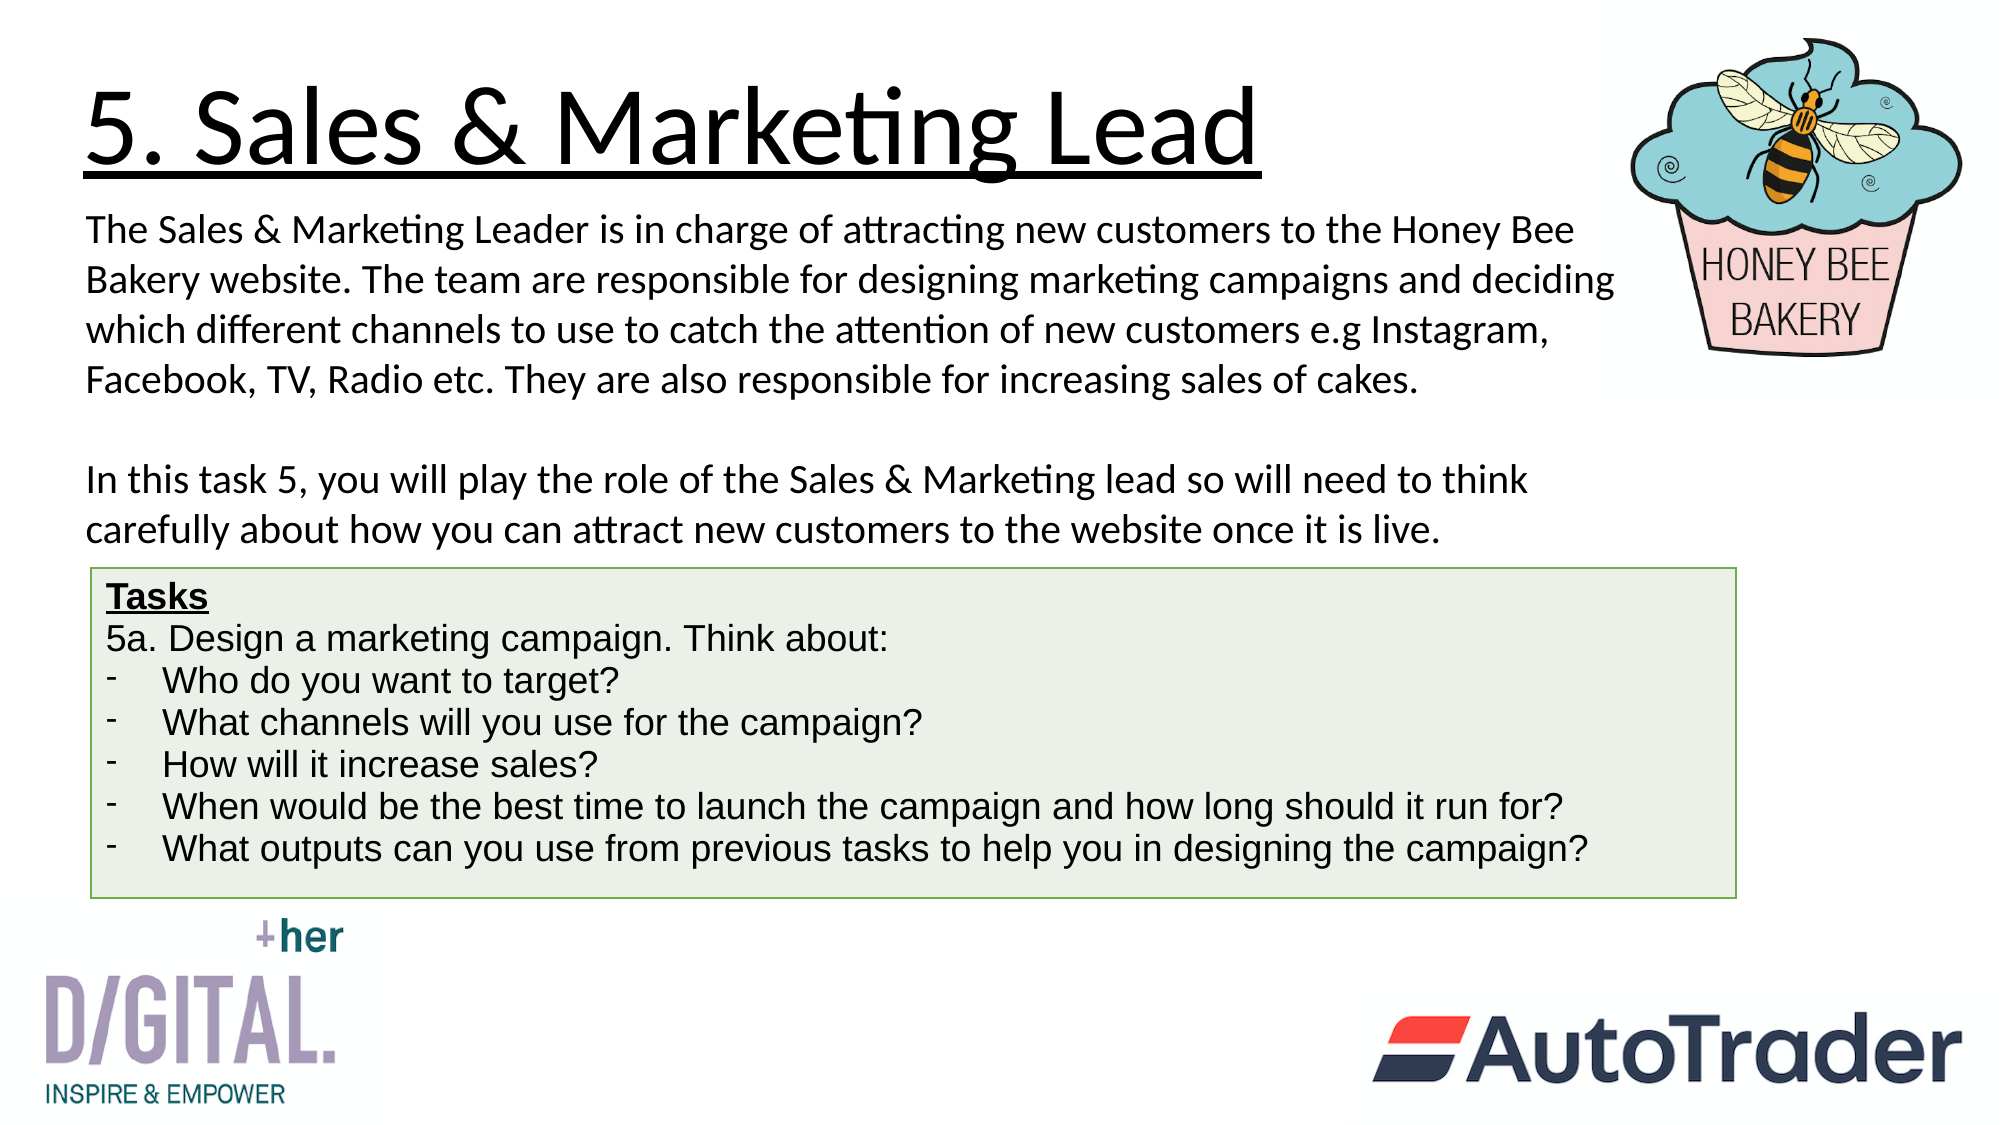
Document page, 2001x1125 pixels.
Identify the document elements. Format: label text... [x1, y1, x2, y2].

picture [1347, 978, 2000, 1125]
picture [0, 897, 387, 1125]
table_header Tasks 5a. Design a marketing campaign. Think about: Who do you want to target? What channels will you use for the campaign? How will it increase sales? When would be the best time to launch the campaign and how long should it run for? What outputs can you use from previous tasks to help you in designing the campaign? [92, 569, 1735, 897]
picture [1591, 0, 2000, 401]
text_box 5. Sales & Marketing Lead [67, 44, 1586, 195]
text_box The Sales & Marketing Leader is in charge of attracting new customers to the Honey Bee Bakery website. The team are responsible for designing marketing campaigns and deciding which different channels to use to catch the attention of new customers e.g Instagram, Facebook, TV, Radio etc. They are also responsible for increasing sales of cakes. In this task 5, you will play the role of the Sales & Marketing lead so will need to think carefully about how you can attract new customers to the website once it is live. [70, 193, 1677, 560]
